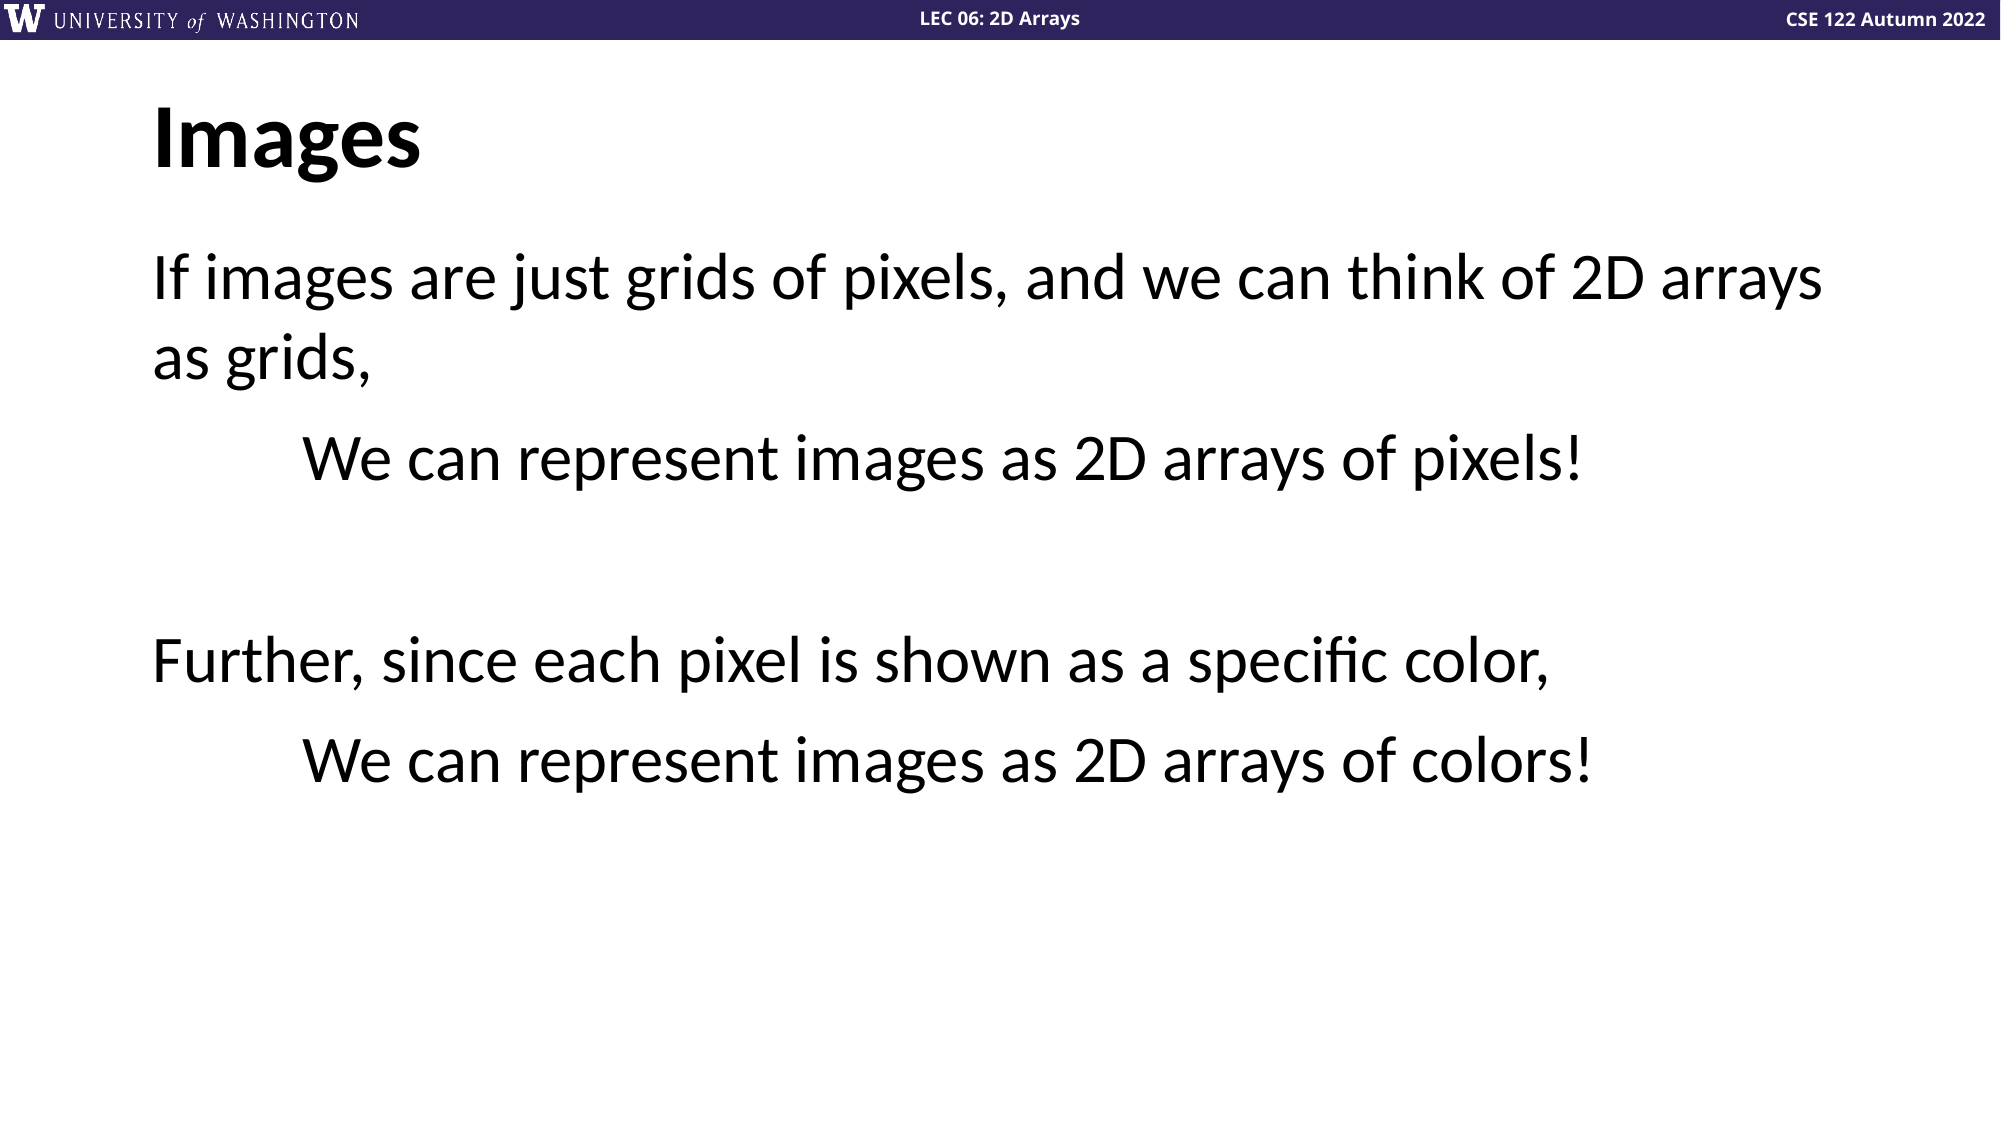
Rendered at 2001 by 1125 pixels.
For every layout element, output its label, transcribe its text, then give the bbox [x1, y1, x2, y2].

picture [4, 4, 358, 33]
list If images are just grids of pixels, and we can think of 2D arrays as grids, We can represent images as 2D arrays of pixels! Further, since each pixel is shown as a specific color, We can represent images as 2D arrays of colors! [137, 224, 1863, 1014]
title Images [137, 74, 1863, 200]
